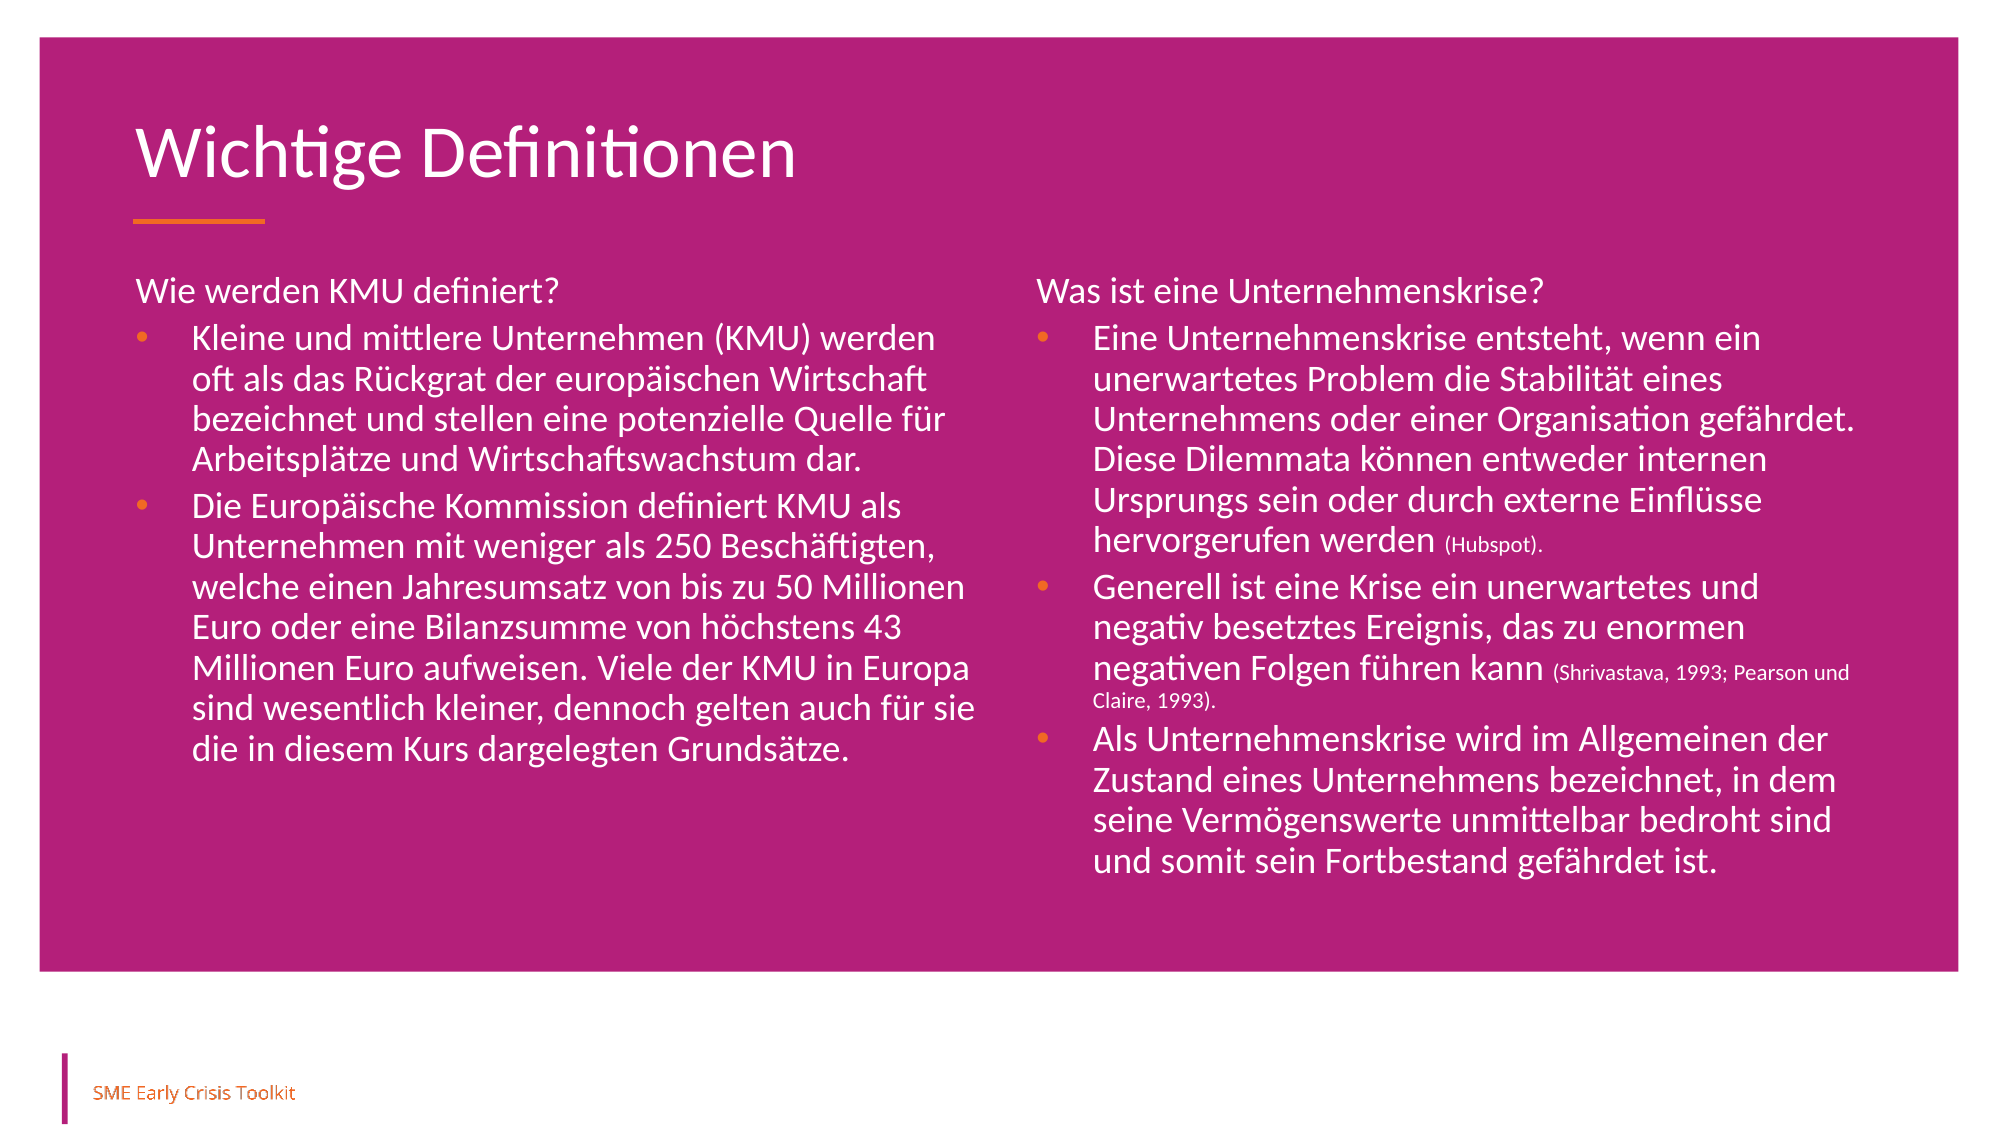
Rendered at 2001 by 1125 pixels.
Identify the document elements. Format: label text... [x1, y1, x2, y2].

list Wichtige Definitionen [120, 105, 1894, 201]
picture [83, 1080, 295, 1104]
list Wie werden KMU definiert? Kleine und mittlere Unternehmen (KMU) werden oft als das Rückgrat der europäischen Wirtschaft bezeichnet und stellen eine potenzielle Quelle für Arbeitsplätze und Wirtschaftswachstum dar. Die Europäische Kommission definiert KMU als Unternehmen mit weniger als 250 Beschäftigten, welche einen Jahresumsatz von bis zu 50 Millionen Euro oder eine Bilanzsumme von höchstens 43 Millionen Euro aufweisen. Viele der KMU in Europa sind wesentlich kleiner, dennoch gelten auch für sie die in diesem Kurs dargelegten Grundsätze. Was ist eine Unternehmenskrise? Eine Unternehmenskrise entsteht, wenn ein unerwartetes Problem die Stabilität eines Unternehmens oder einer Organisation gefährdet. Diese Dilemmata können entweder internen Ursprungs sein oder durch externe Einflüsse hervorgerufen werden (Hubspot). Generell ist eine Krise ein unerwartetes und negativ besetztes Ereignis, das zu enormen negativen Folgen führen kann (Shrivastava, 1993; Pearson und Claire, 1993). Als Unternehmenskrise wird im Allgemeinen der Zustand eines Unternehmens bezeichnet, in dem seine Vermögenswerte unmittelbar bedroht sind und somit sein Fortbestand gefährdet ist. [120, 263, 1894, 922]
